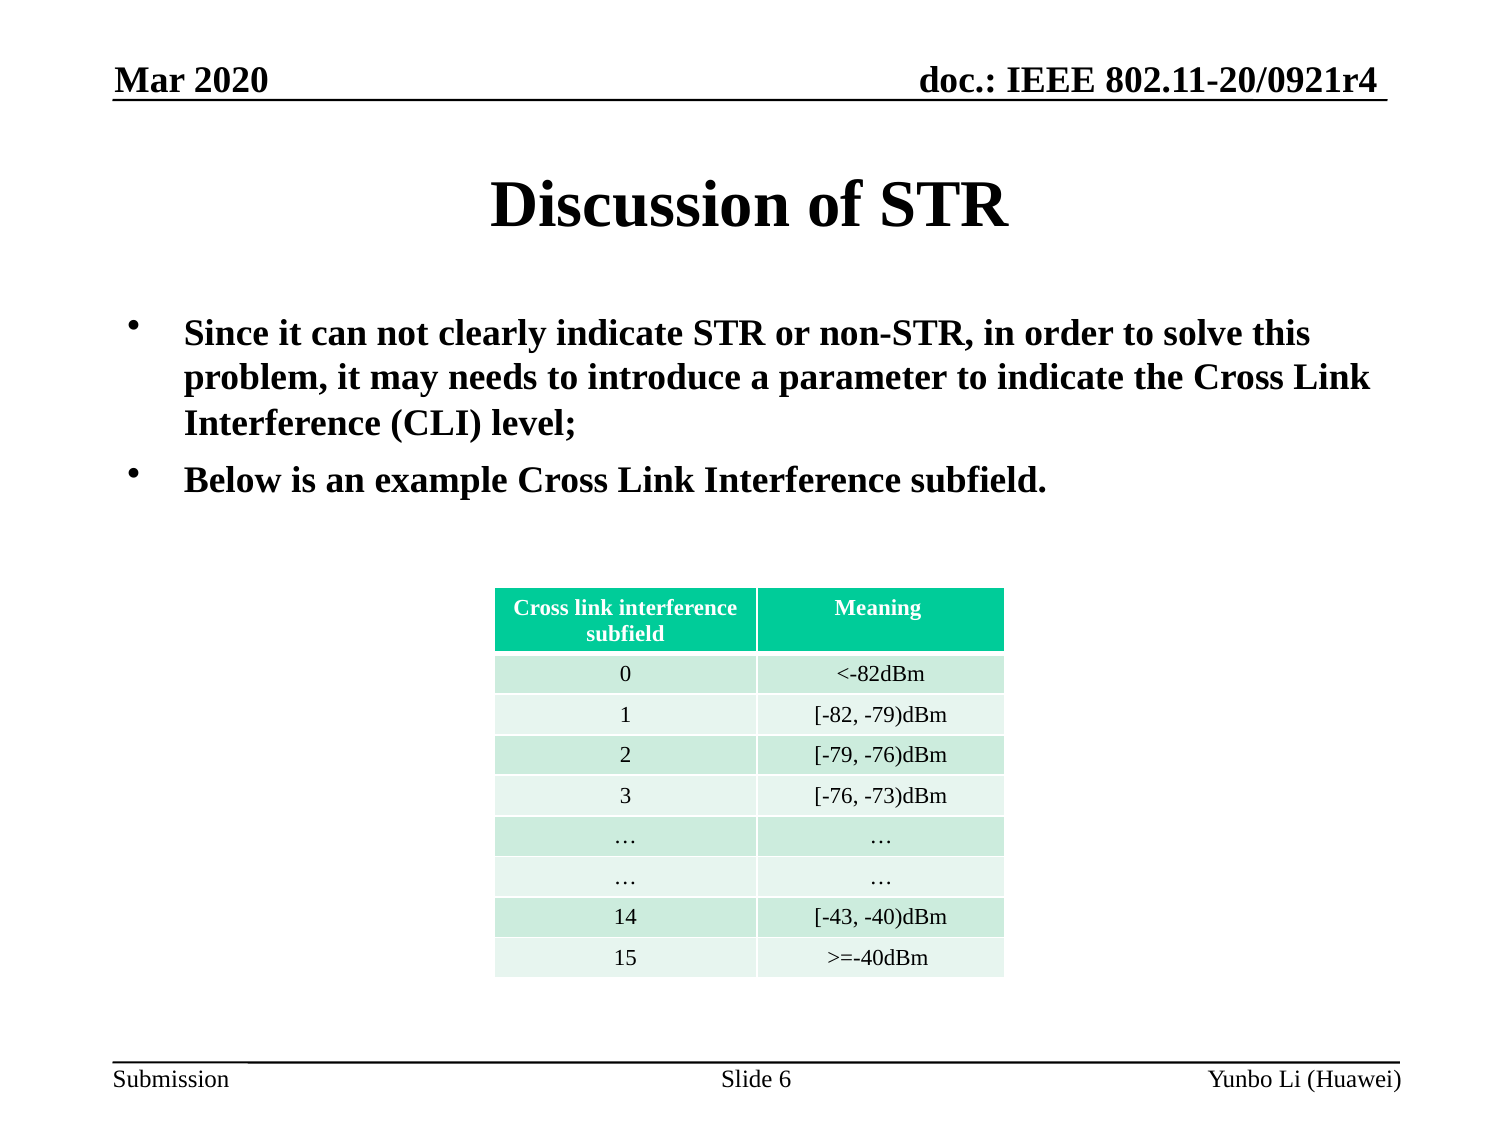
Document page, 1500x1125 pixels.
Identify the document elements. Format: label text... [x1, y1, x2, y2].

table_cell 15 [495, 938, 756, 977]
table_cell 1 [495, 695, 756, 734]
table_cell … [495, 857, 756, 896]
title Discussion of STR [112, 112, 1388, 288]
table_cell [-79, -76)dBm [758, 736, 1004, 774]
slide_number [114, 54, 271, 101]
table_cell 3 [495, 776, 756, 815]
table_header Meaning [758, 588, 1004, 651]
table_cell … [758, 857, 1004, 896]
table_cell 14 [495, 898, 756, 937]
table_cell [-76, -73)dBm [758, 776, 1004, 815]
table_cell … [495, 817, 756, 856]
list Since it can not clearly indicate STR or non-STR, in order to solve this problem, it may needs to introduce a parameter to indicate the Cross Link Interference (CLI) level; Below is an example Cross Link Interference subfield. [112, 299, 1388, 1063]
table_cell [-82, -79)dBm [758, 695, 1004, 734]
table_cell <-82dBm [758, 656, 1004, 693]
table_cell 2 [495, 736, 756, 774]
table_cell [-43, -40)dBm [758, 898, 1004, 937]
table_cell >=-40dBm [758, 938, 1004, 977]
table_cell … [758, 817, 1004, 856]
slide_number Slide 6 [712, 1061, 800, 1093]
table_header Cross link interference subfield [495, 588, 756, 651]
table_cell 0 [495, 656, 756, 693]
footer Yunbo Li (Huawei) [1204, 1061, 1402, 1093]
